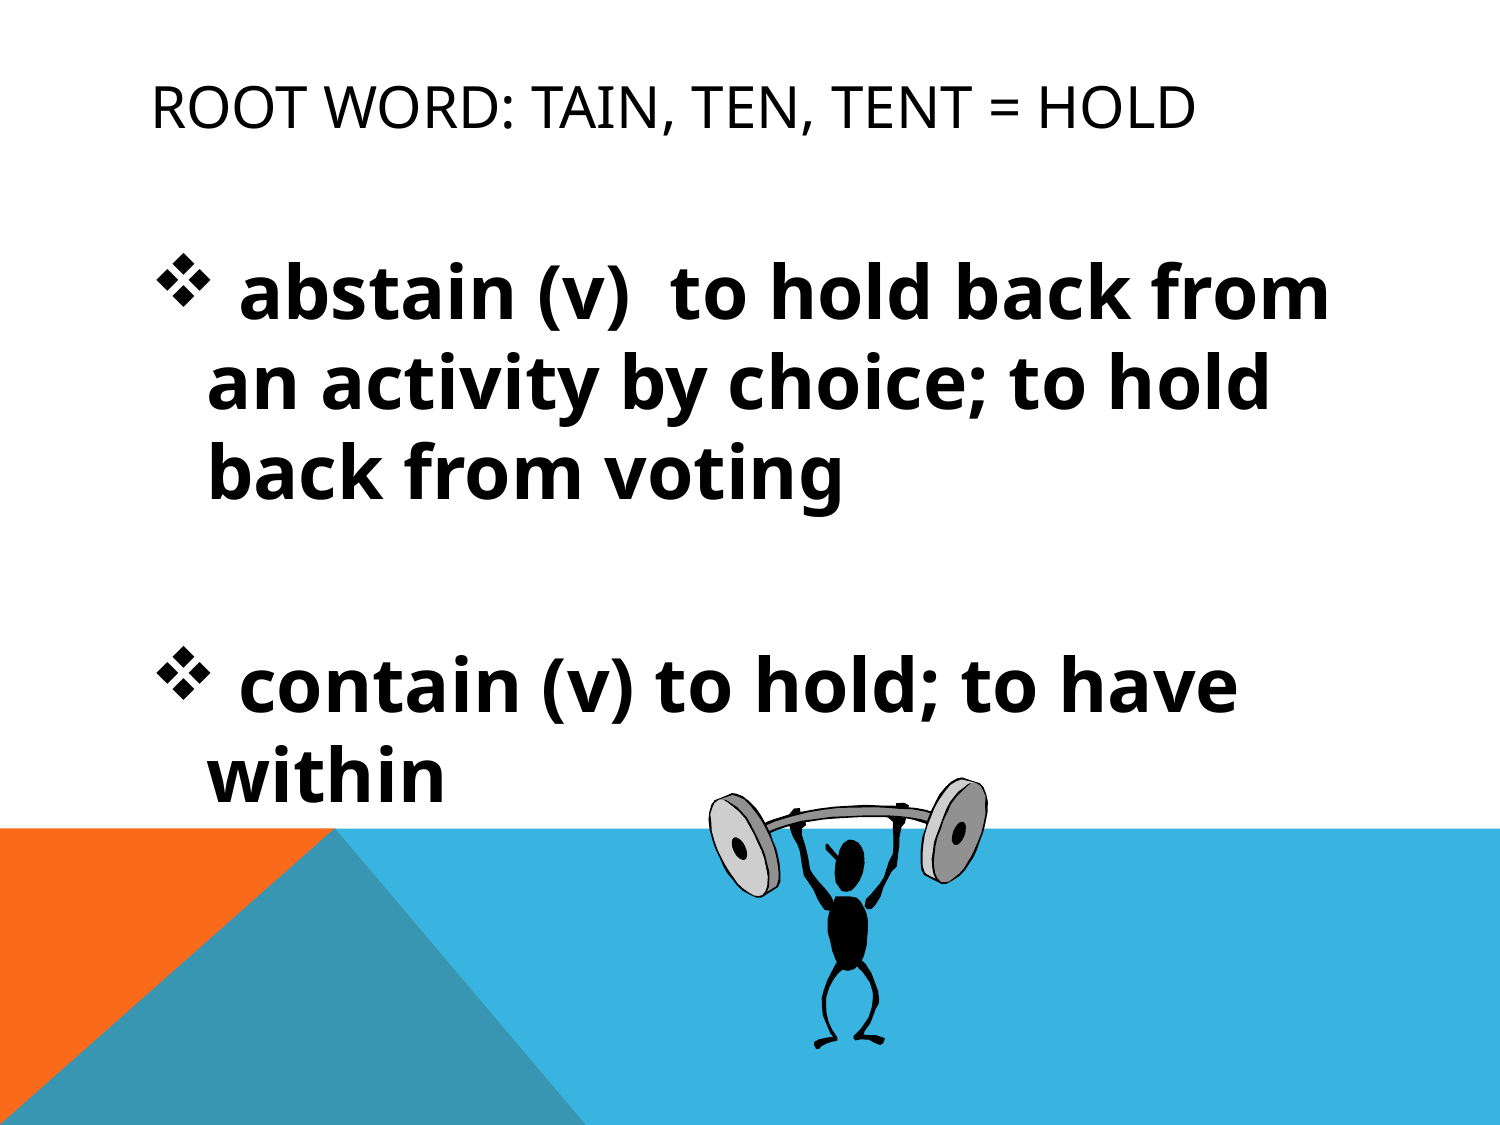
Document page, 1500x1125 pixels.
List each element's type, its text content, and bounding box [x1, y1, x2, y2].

title Root Word: tain, ten, tent = hold [135, 60, 1369, 150]
picture [697, 774, 998, 1050]
list abstain (v) to hold back from an activity by choice; to hold back from voting contain (v) to hold; to have within [135, 180, 1369, 768]
